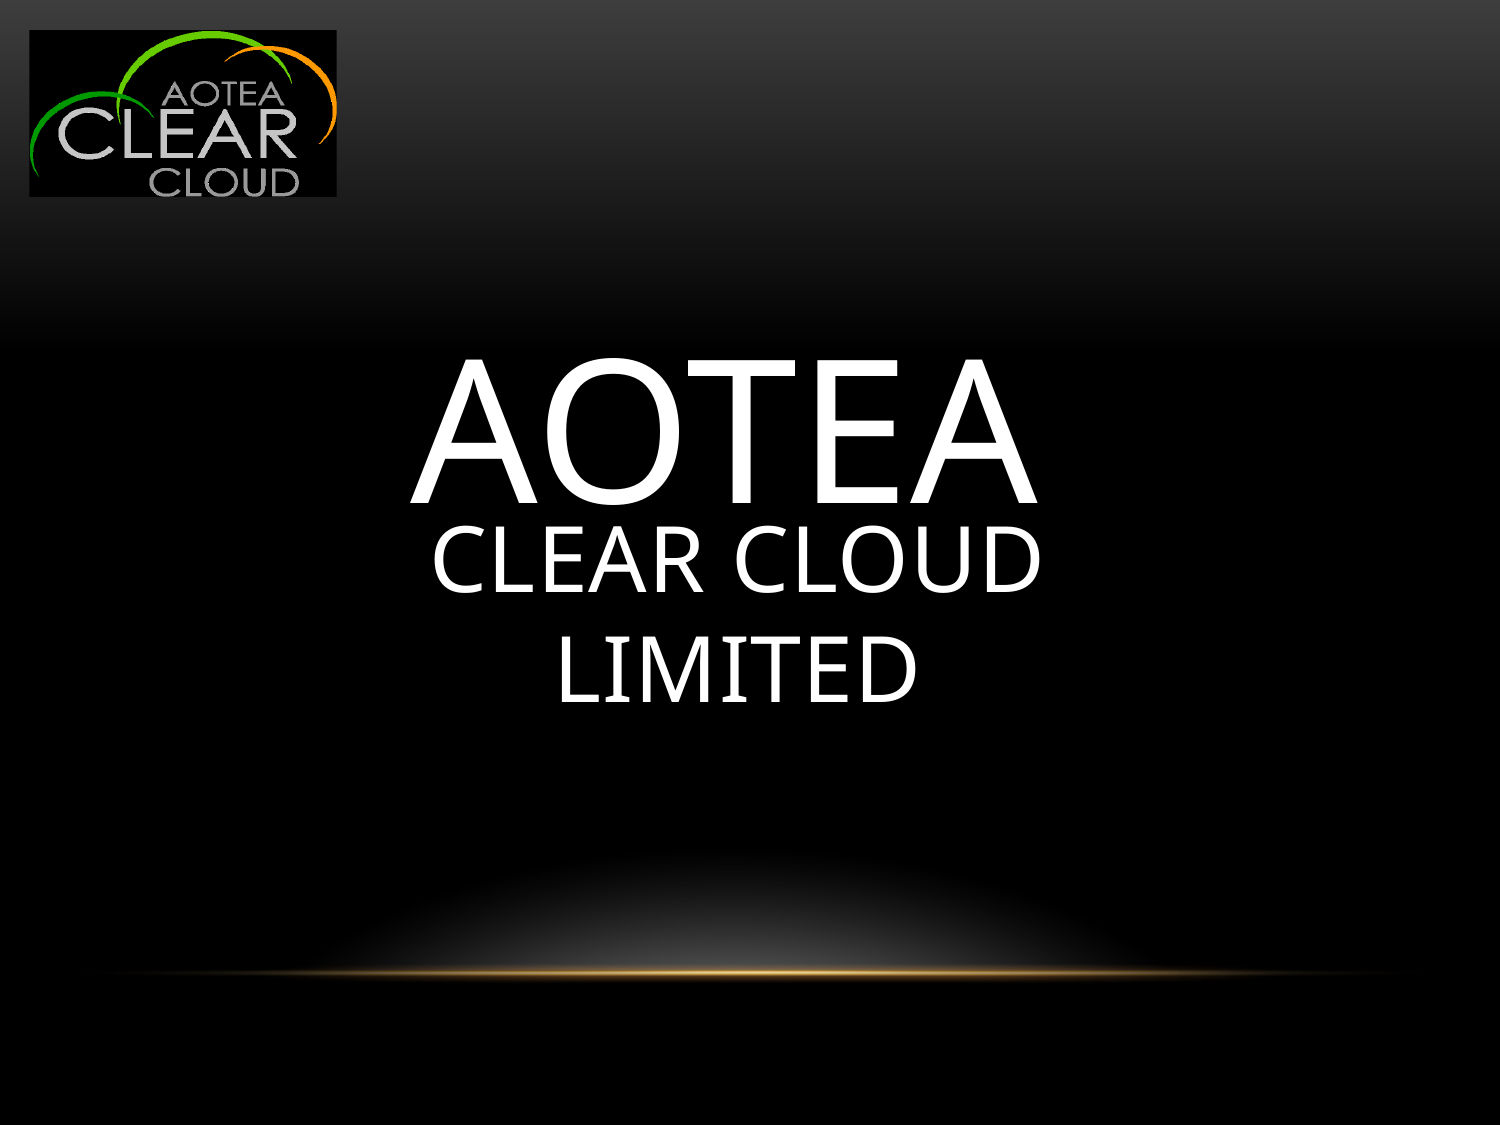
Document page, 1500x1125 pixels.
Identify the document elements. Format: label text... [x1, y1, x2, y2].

title aotea [395, 219, 1105, 551]
picture [0, 0, 1500, 1125]
text_box Clear Cloud Limited [395, 491, 1081, 728]
